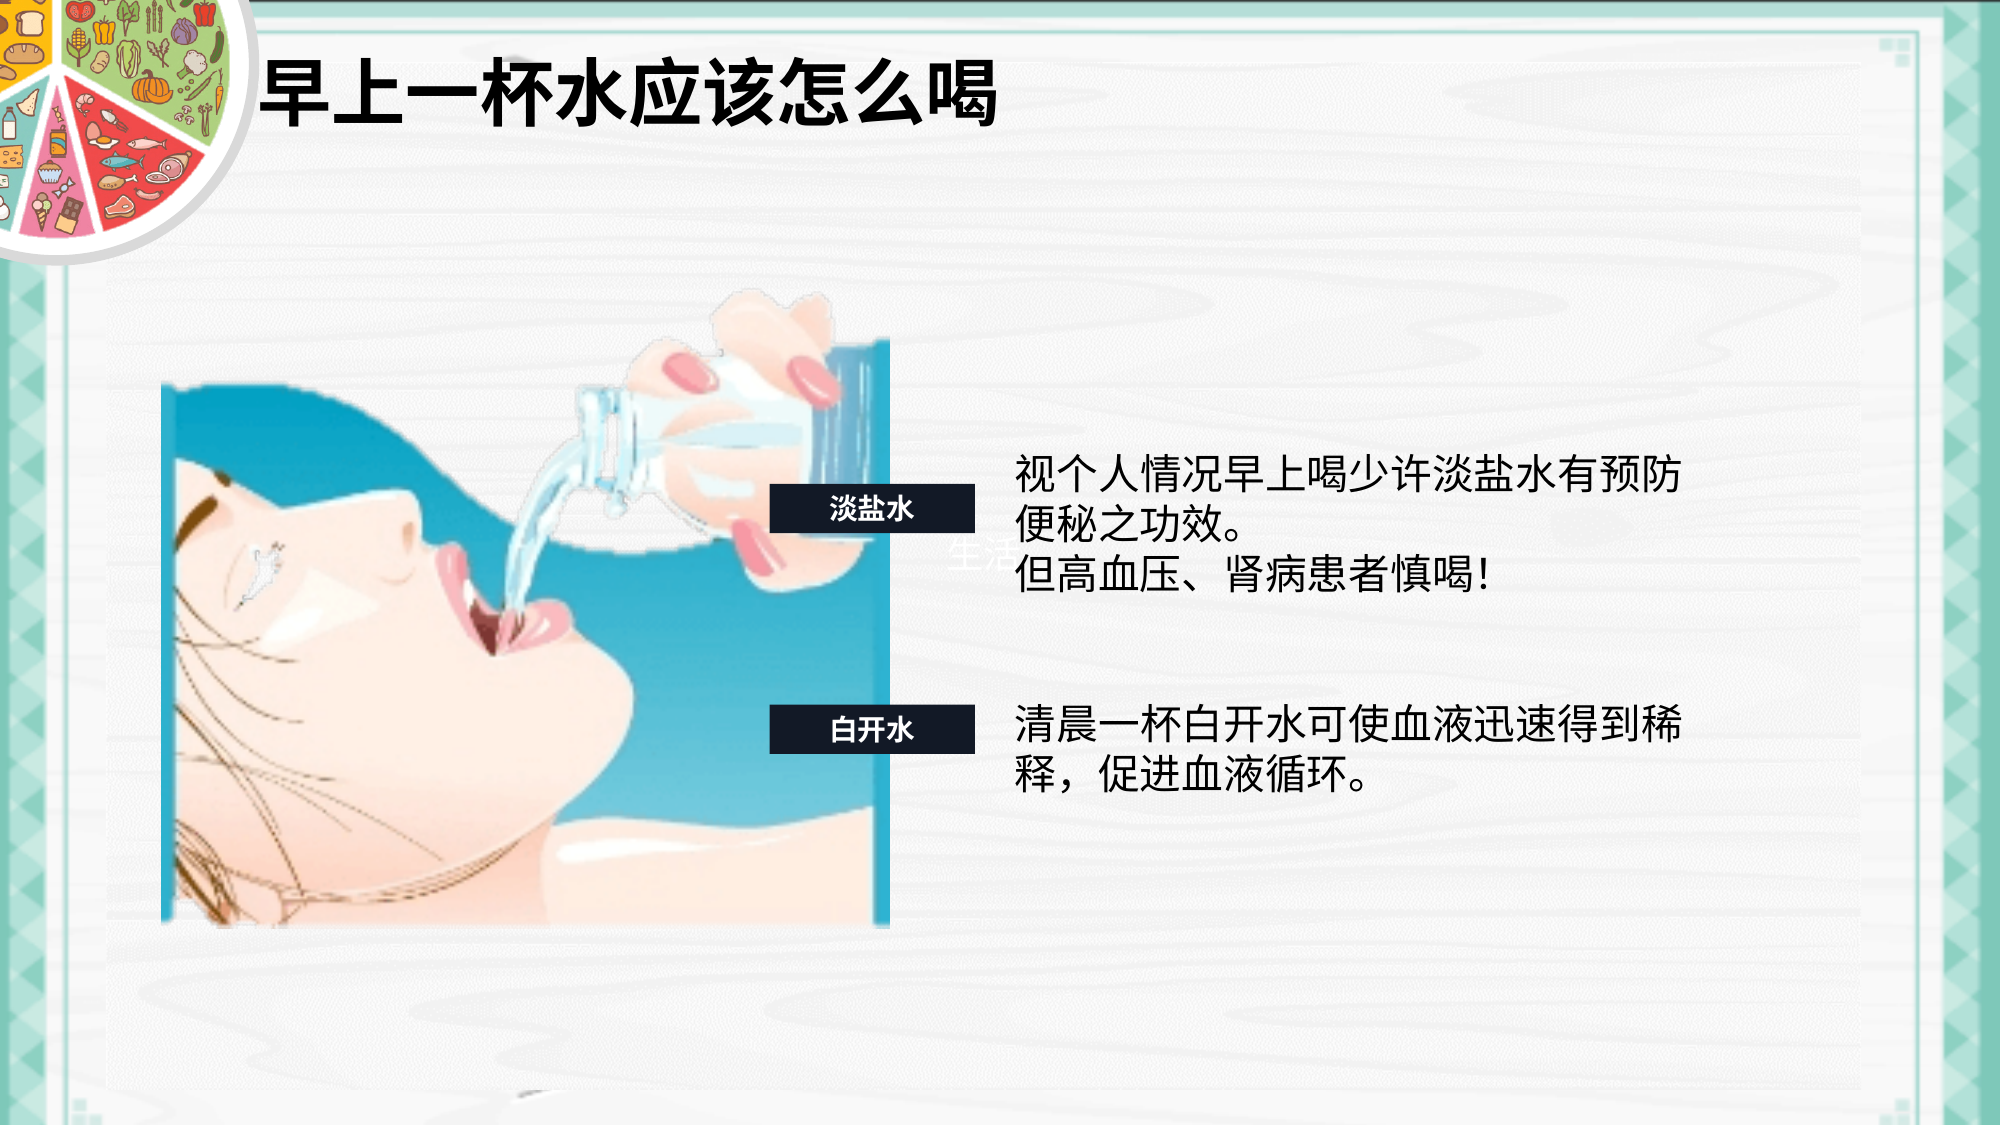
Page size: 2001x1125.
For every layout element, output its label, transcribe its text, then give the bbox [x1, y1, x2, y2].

text_box 白开水 [890, 704, 976, 755]
picture [0, 0, 2000, 1125]
title 早上一杯水应该怎么喝 [890, 48, 1968, 145]
text_box 淡盐水 [890, 483, 976, 534]
text_box 视个人情况早上喝少许淡盐水有预防便秘之功效。 但高血压、肾病患者慎喝！ 清晨一杯白开水可使血液迅速得到稀释，促进血液循环。 [999, 440, 1703, 806]
